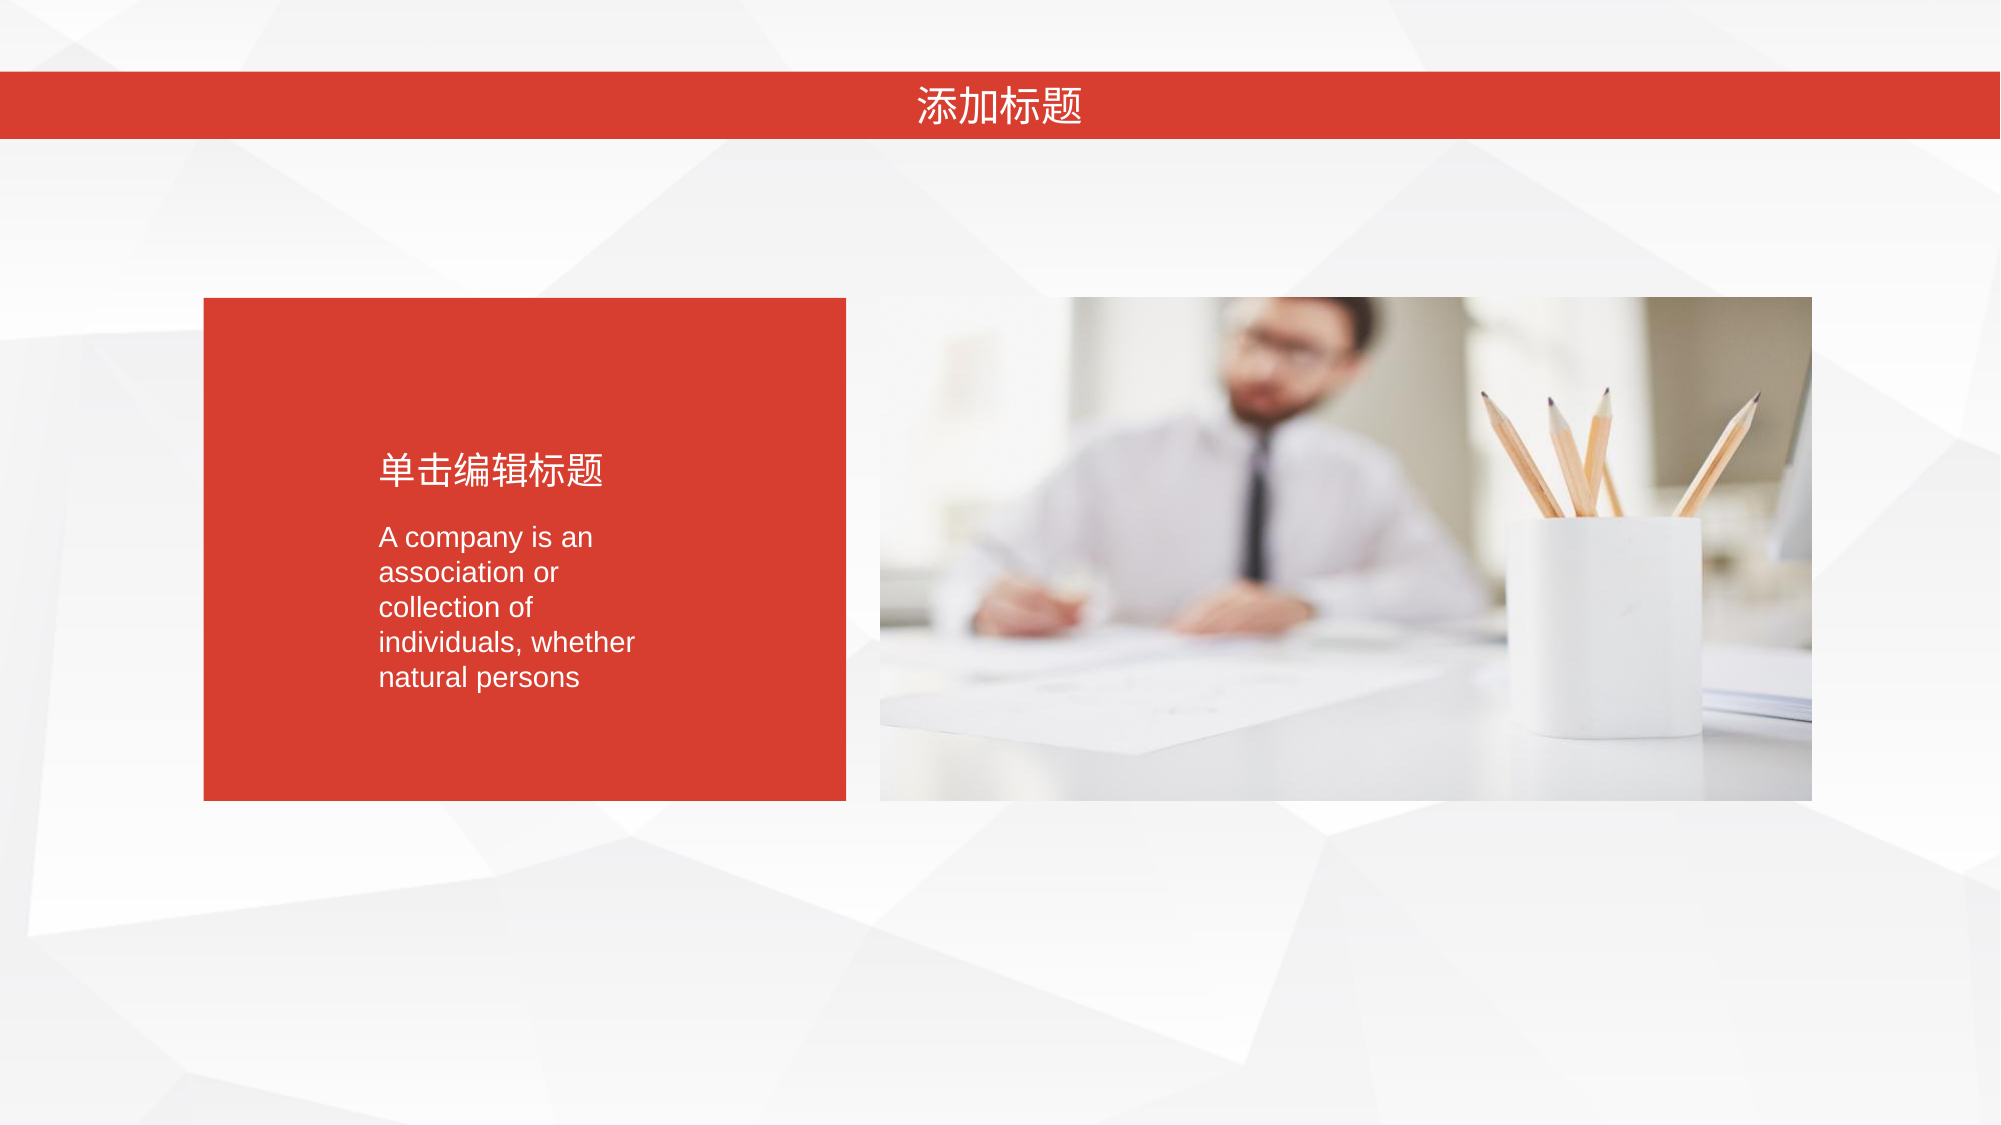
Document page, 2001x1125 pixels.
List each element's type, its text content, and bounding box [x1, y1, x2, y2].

text_box [203, 297, 847, 801]
text_box 单击编辑标题 [378, 446, 675, 492]
text_box 添加标题 [880, 63, 1120, 148]
text_box A company is an association or collection of individuals, whether natural persons [378, 518, 675, 694]
picture [0, 0, 2001, 1125]
text_box [0, 70, 880, 140]
text_box [1120, 70, 2000, 140]
